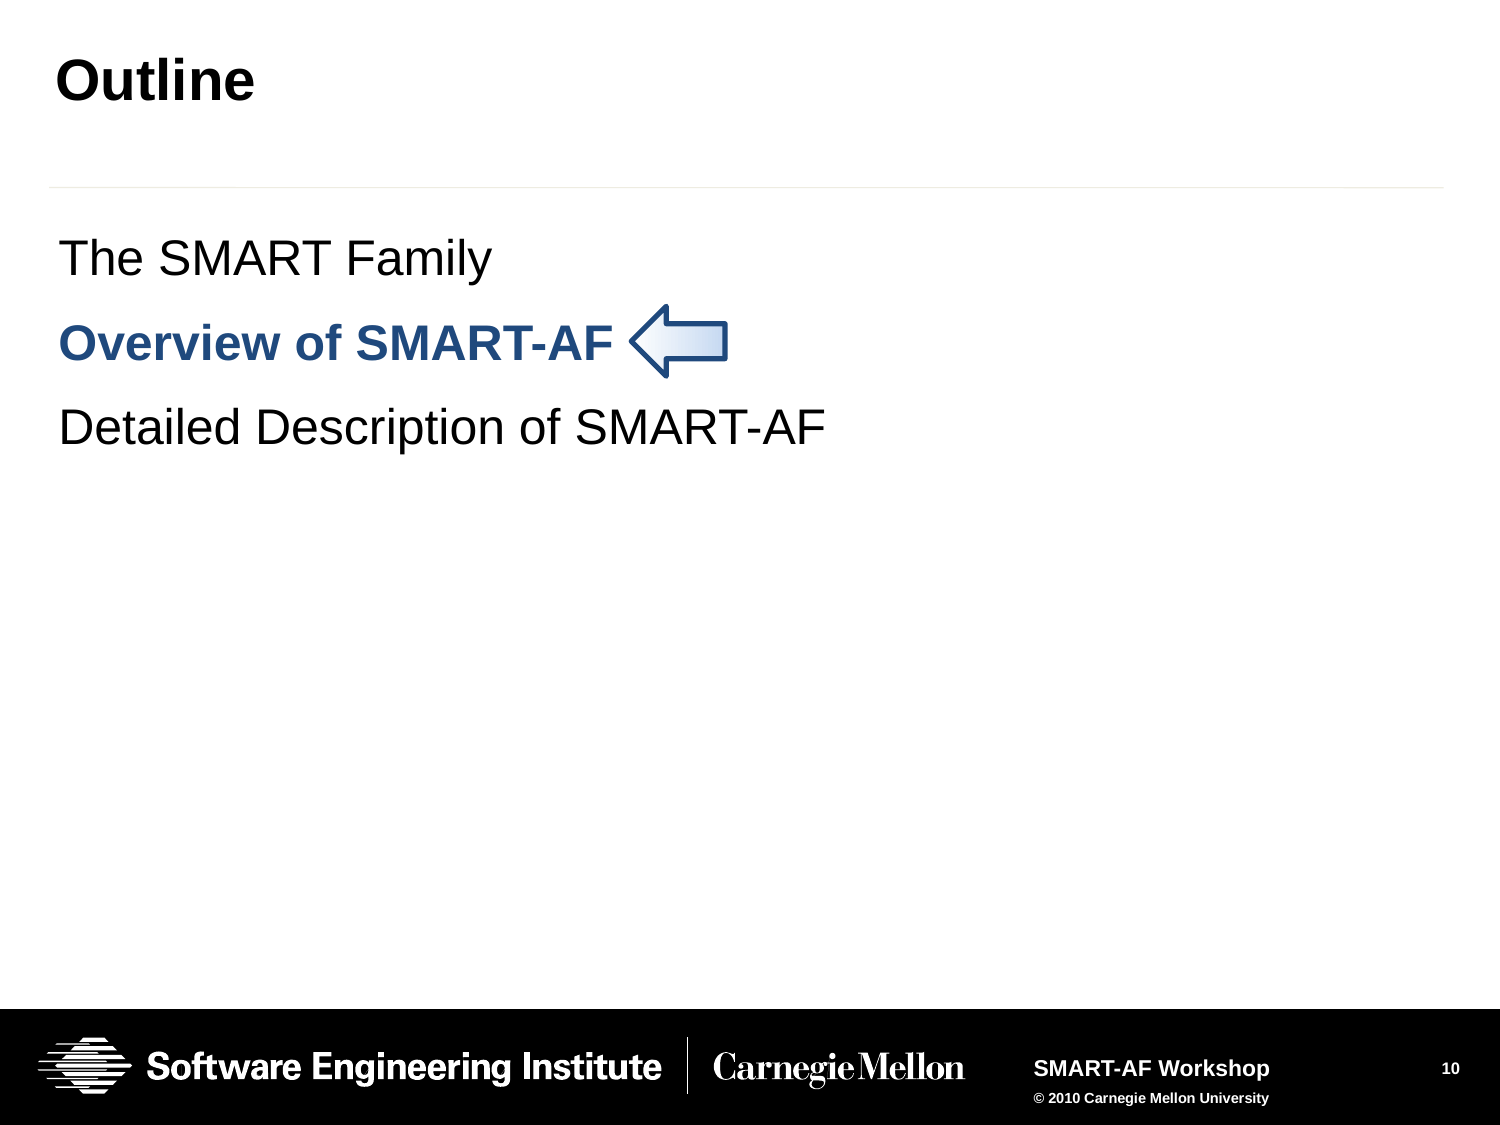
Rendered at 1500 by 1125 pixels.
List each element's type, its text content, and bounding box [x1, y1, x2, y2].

list The SMART Family Overview of SMART-AF Detailed Description of SMART-AF [58, 224, 1438, 953]
title Outline [55, 49, 1451, 114]
text_box [631, 306, 726, 377]
